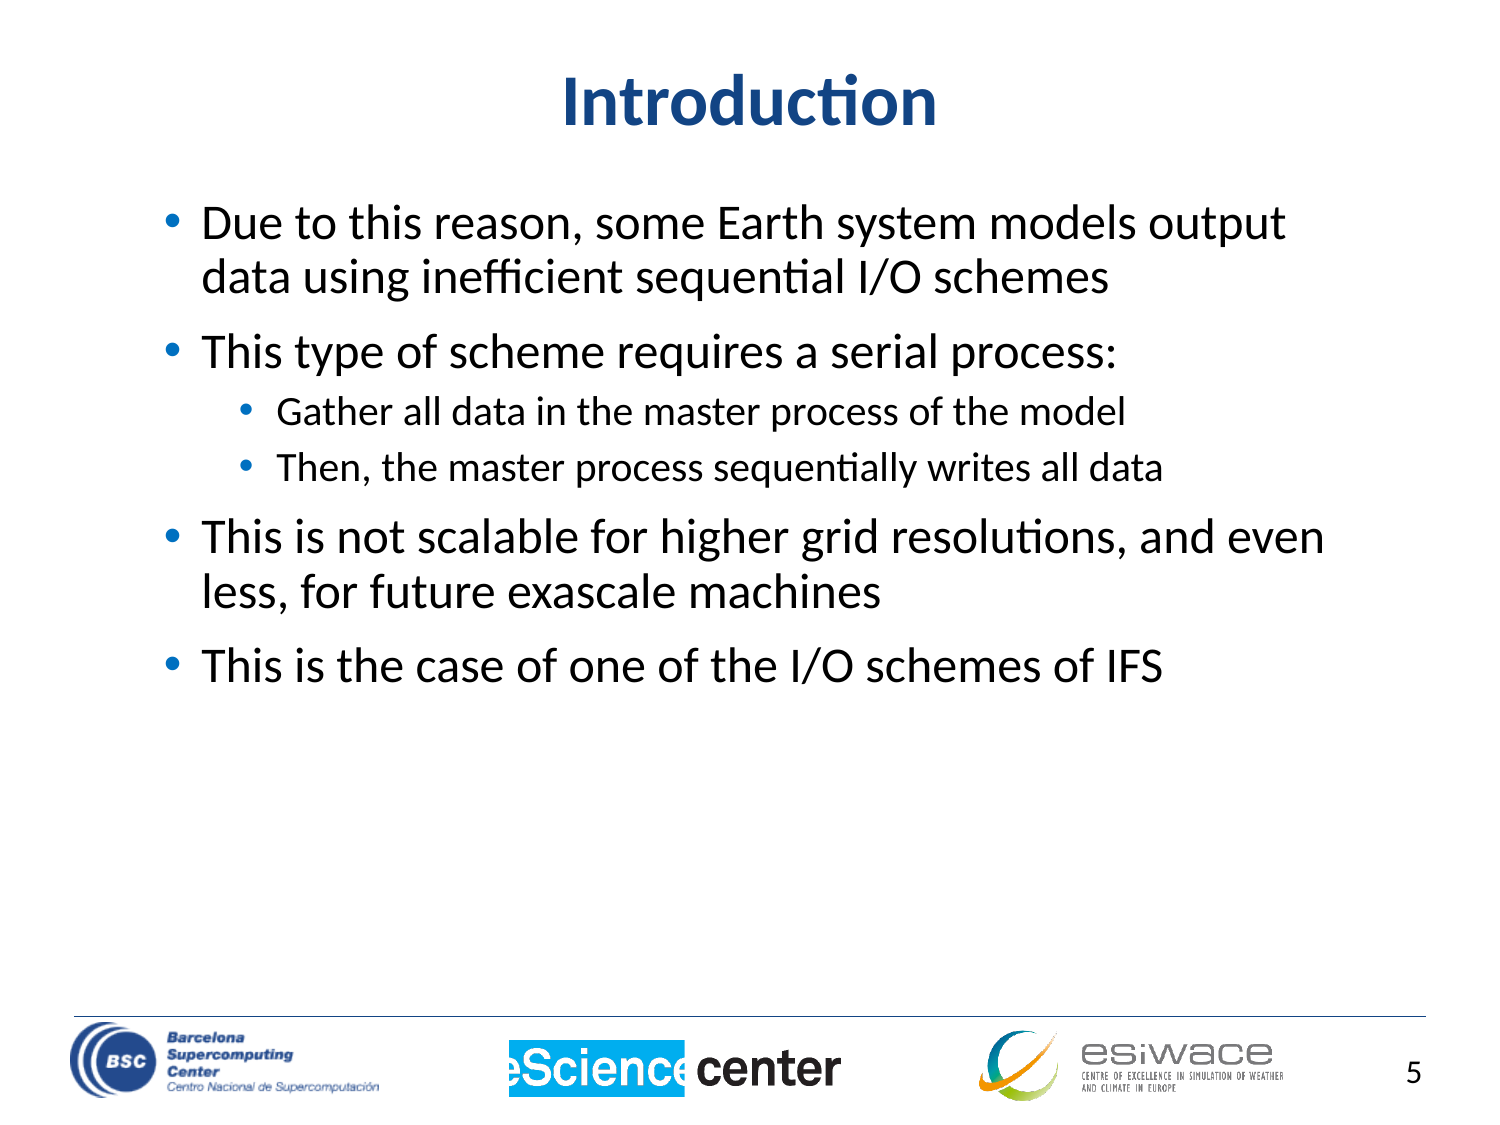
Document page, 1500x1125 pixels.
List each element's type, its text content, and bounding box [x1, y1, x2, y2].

title Introduction [192, 45, 1308, 159]
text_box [73, 1016, 1438, 1103]
list Due to this reason, some Earth system models output data using inefficient sequential I/O schemes This type of scheme requires a serial process: Gather all data in the master process of the model Then, the master process sequentially writes all data This is not scalable for higher grid resolutions, and even less, for future exascale machines This is the case of one of the I/O schemes of IFS [140, 166, 1360, 1006]
